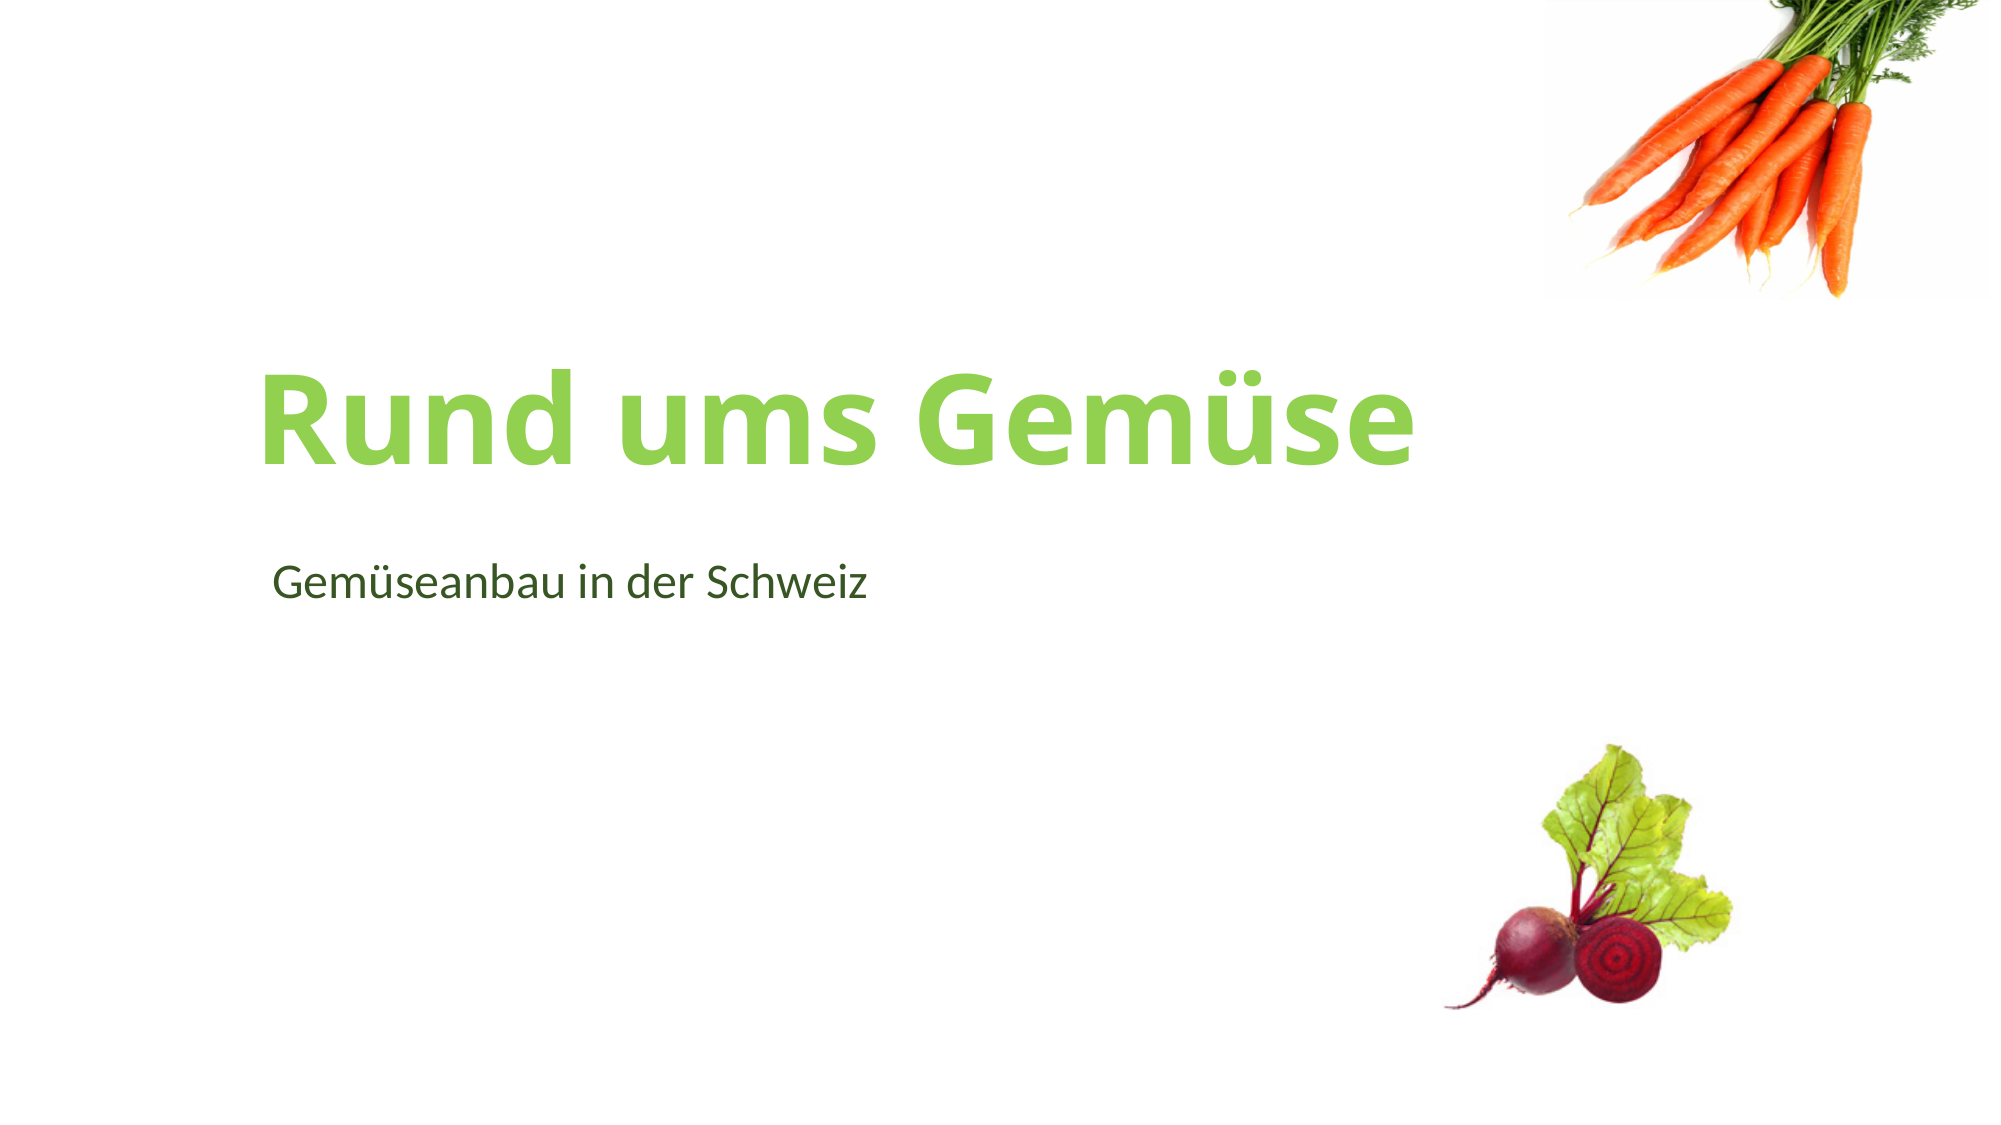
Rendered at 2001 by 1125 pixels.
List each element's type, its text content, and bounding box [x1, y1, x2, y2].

picture [1545, 0, 1990, 300]
subtitle Gemüseanbau in der Schweiz [257, 548, 1758, 686]
picture [1429, 735, 1819, 1027]
title Rund ums Gemüse [239, 299, 1740, 499]
